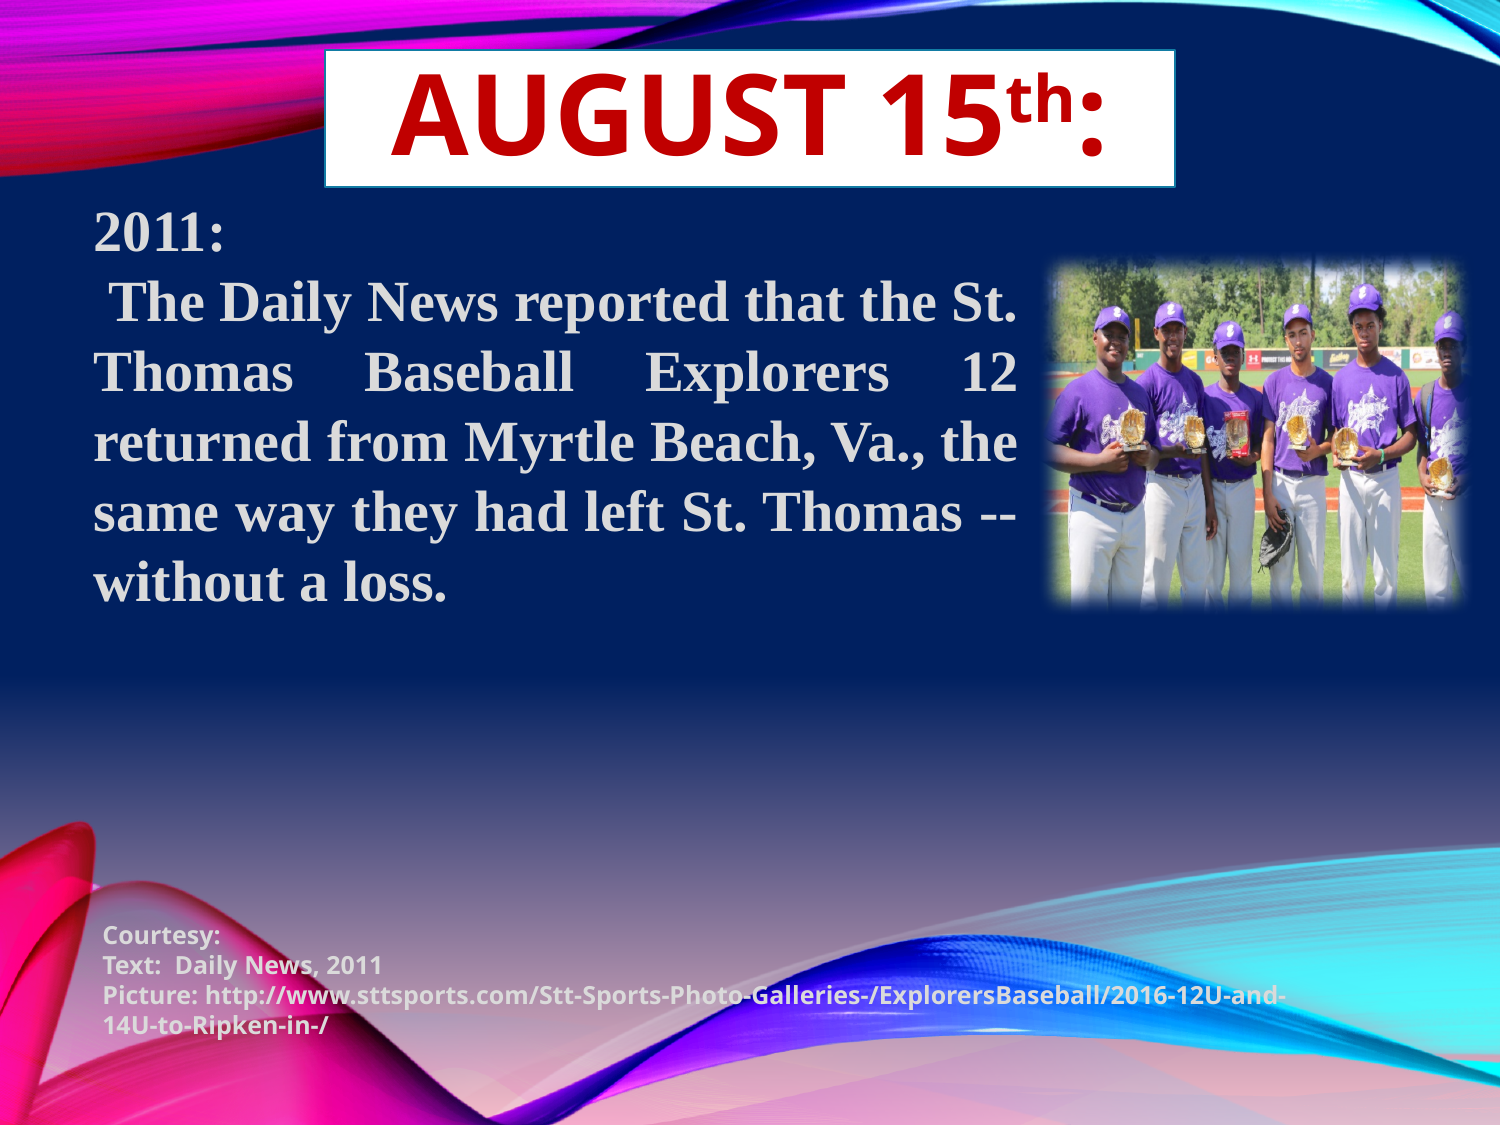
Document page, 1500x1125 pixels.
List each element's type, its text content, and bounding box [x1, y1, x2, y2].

text_box Courtesy: Text: Daily News, 2011 Picture: http://www.sttsports.com/Stt-Sports-Photo-Galleries-/ExplorersBaseball/2016-12U-and-14U-to-Ripken-in-/ [87, 912, 1350, 1047]
picture [0, 0, 1500, 178]
picture [1037, 249, 1476, 617]
text_box 2011: The Daily News reported that the St. Thomas Baseball Explorers 12 returned from Myrtle Beach, Va., the same way they had left St. Thomas --without a loss. [87, 187, 1025, 850]
picture [0, 819, 1500, 1125]
title AUGUST 15th: [324, 49, 1176, 188]
